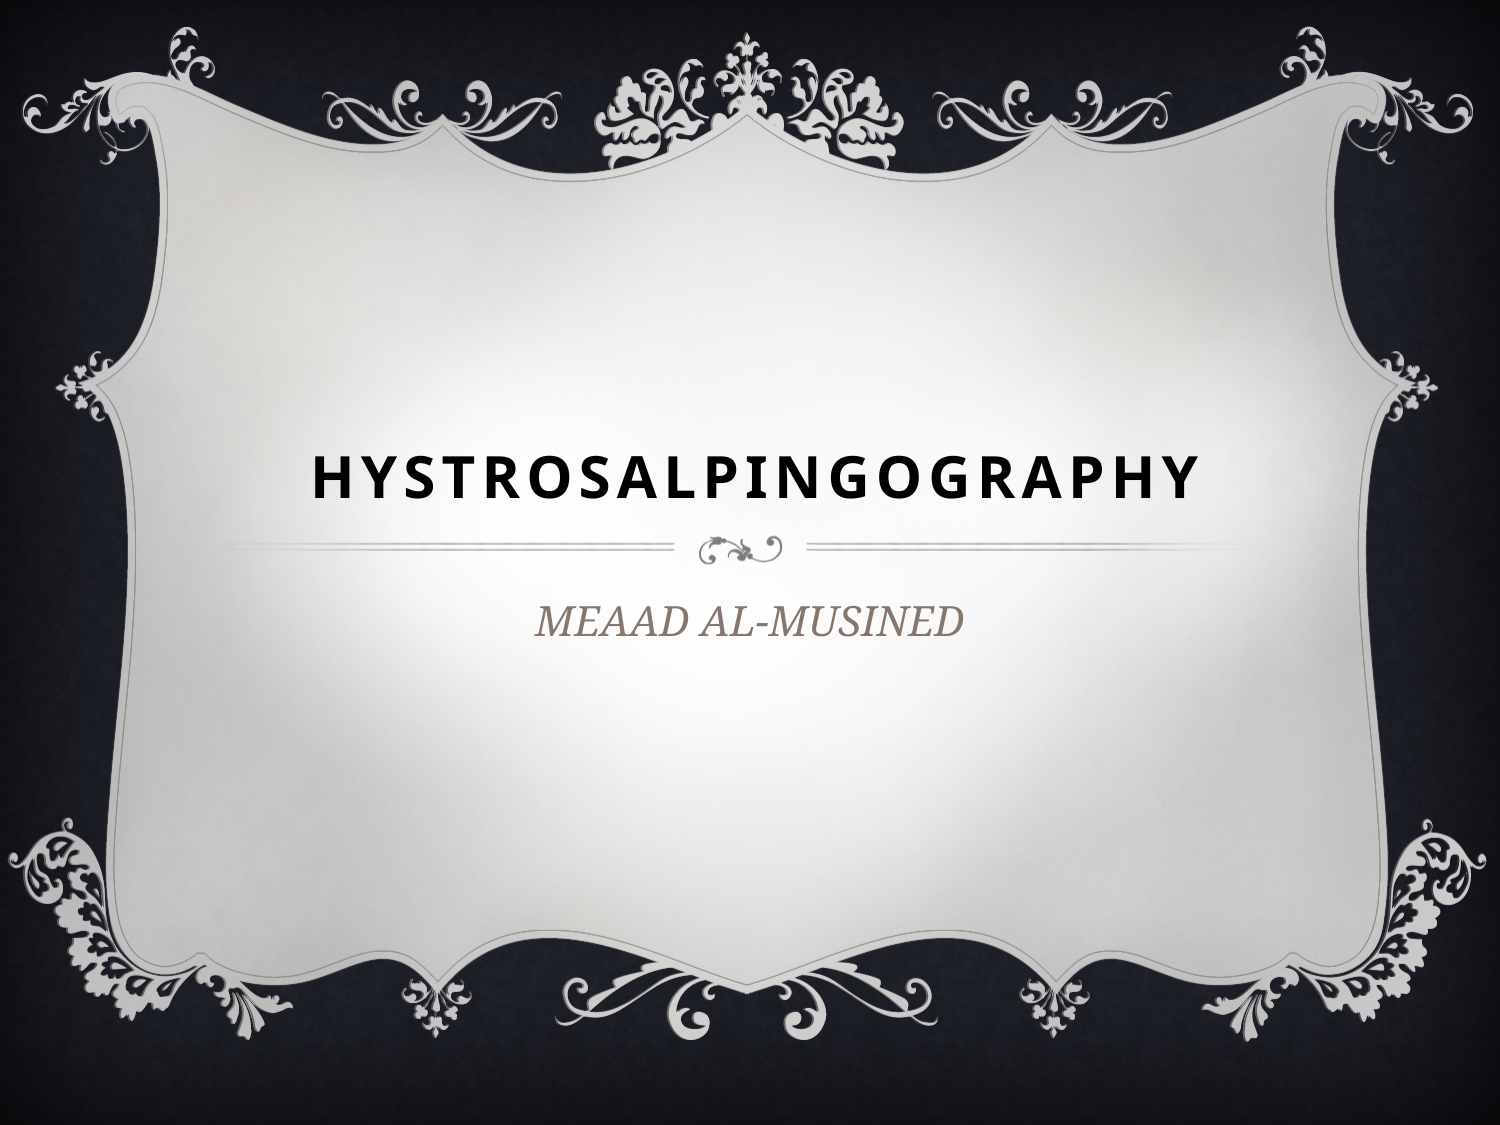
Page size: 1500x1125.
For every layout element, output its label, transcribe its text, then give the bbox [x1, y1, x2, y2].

picture [0, 0, 1500, 459]
picture [0, 613, 1500, 1125]
subtitle MEAAD AL-MUSINED [225, 562, 1275, 688]
title Hystrosalpingography [225, 305, 1275, 518]
